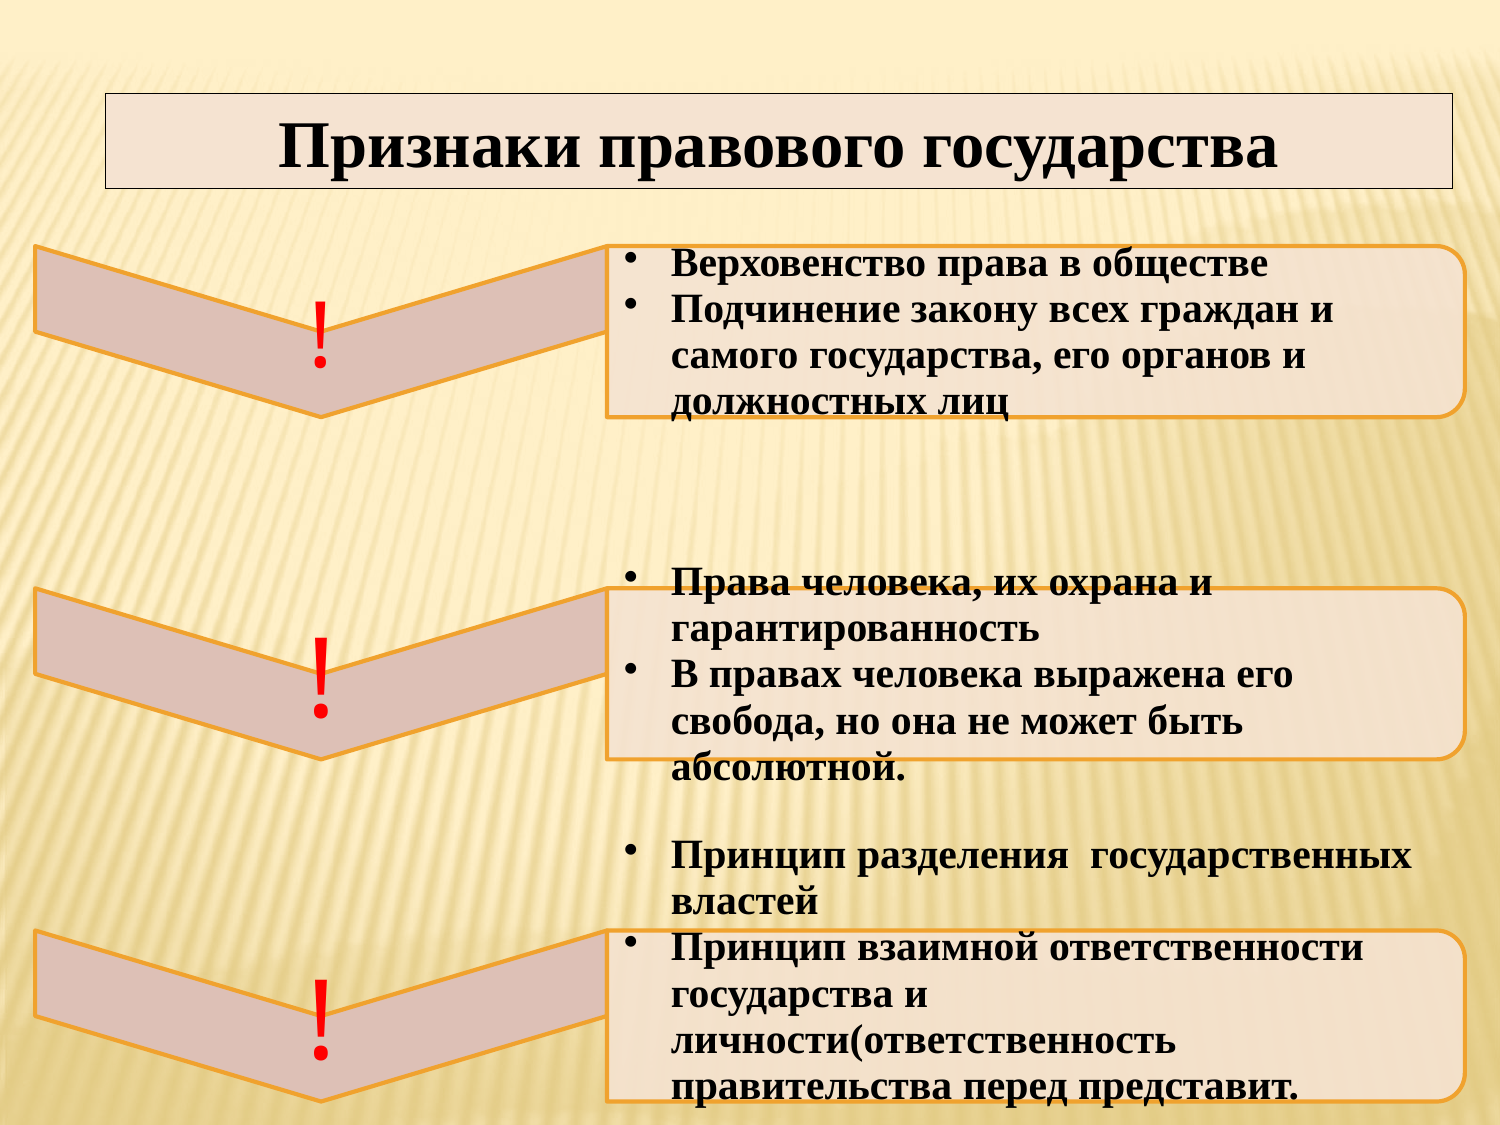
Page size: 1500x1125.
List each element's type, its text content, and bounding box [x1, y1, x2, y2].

text_box Признаки правового государства [105, 93, 1453, 189]
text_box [34, 245, 1466, 1102]
